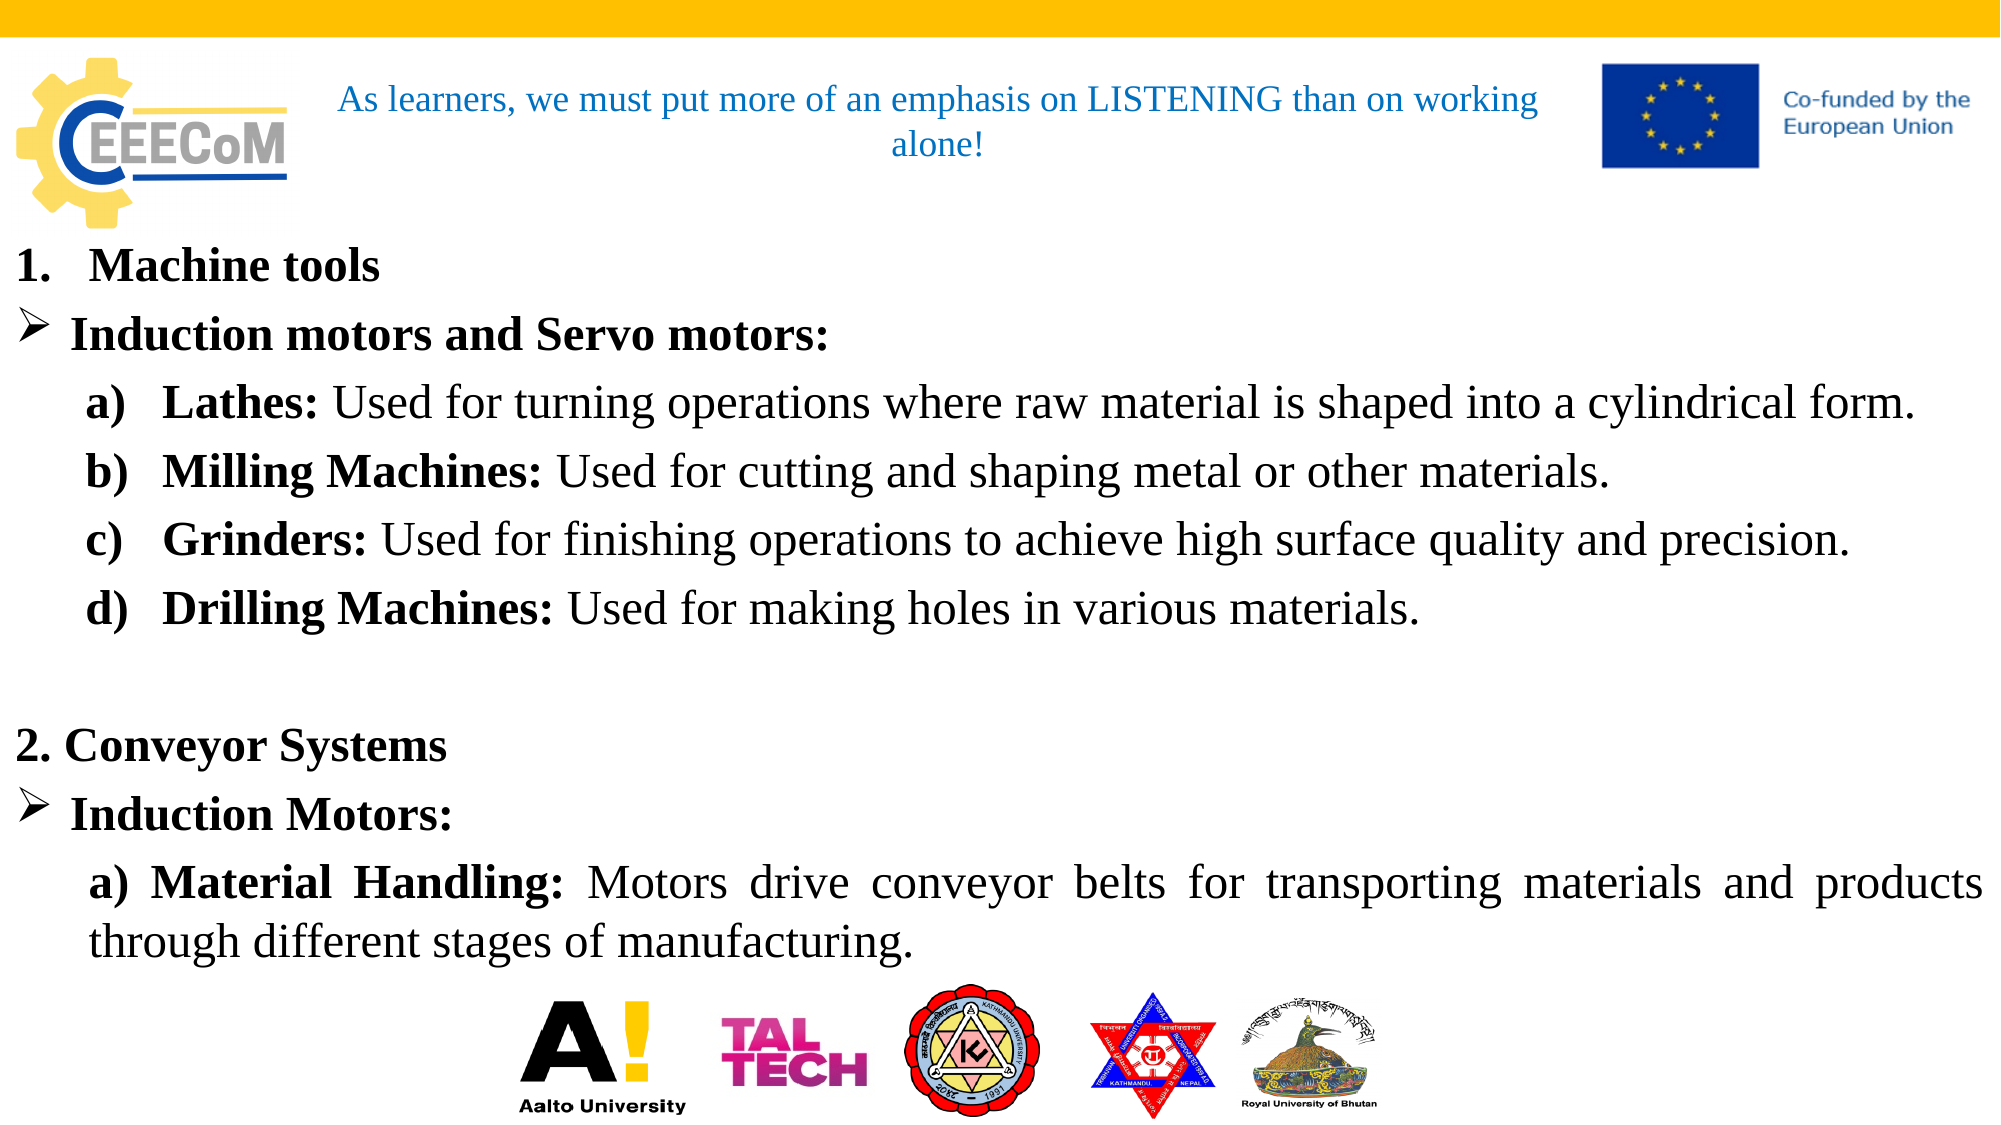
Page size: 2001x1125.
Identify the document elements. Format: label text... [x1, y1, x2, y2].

picture [11, 50, 299, 224]
title As learners, we must put more of an emphasis on LISTENING than on working alone! [312, 37, 1565, 201]
picture [1595, 46, 2000, 181]
picture [512, 984, 1382, 1125]
list Machine tools Induction motors and Servo motors: Lathes: Used for turning operations where raw material is shaped into a cylindrical form. Milling Machines: Used for cutting and shaping metal or other materials. Grinders: Used for finishing operations to achieve high surface quality and precision. Drilling Machines: Used for making holes in various materials. 2. Conveyor Systems Induction Motors: a) Material Handling: Motors drive conveyor belts for transporting materials and products through different stages of manufacturing. [0, 224, 2000, 975]
